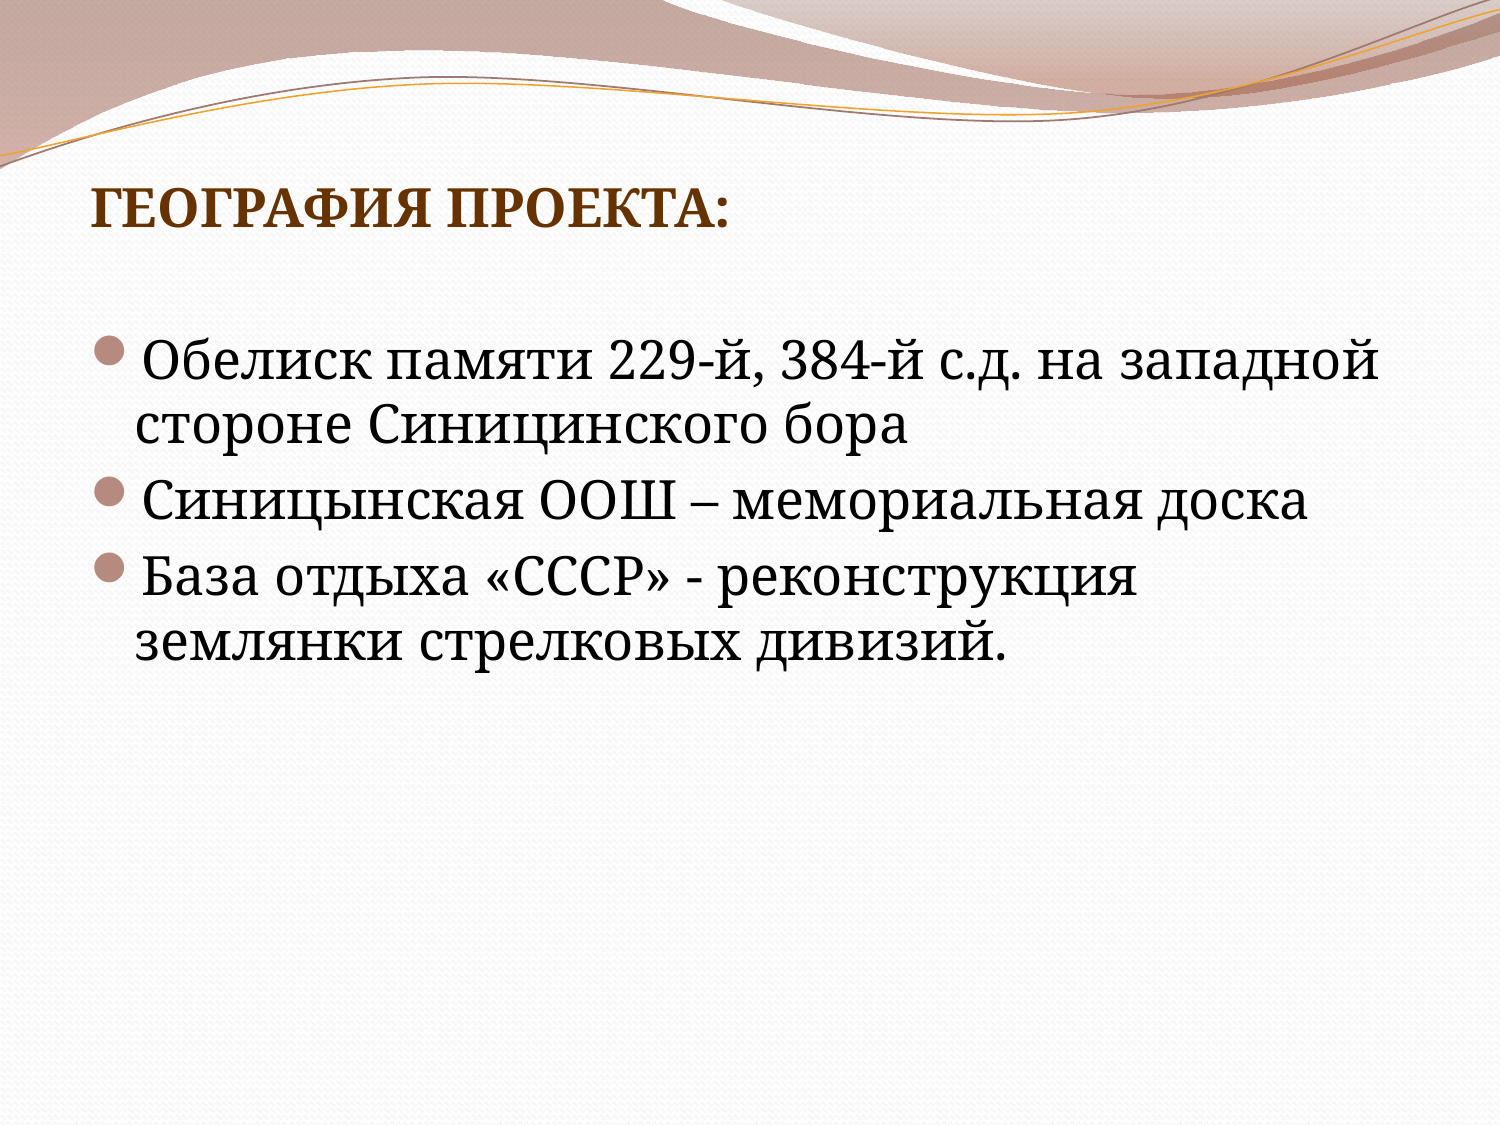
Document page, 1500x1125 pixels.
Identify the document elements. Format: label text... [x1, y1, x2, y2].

list ГЕОГРАФИЯ ПРОЕКТА: Обелиск памяти 229-й, 384-й с.д. на западной стороне Синицинского бора Синицынская ООШ – мемориальная доска База отдыха «СССР» - реконструкция землянки стрелковых дивизий. [74, 89, 1426, 1038]
